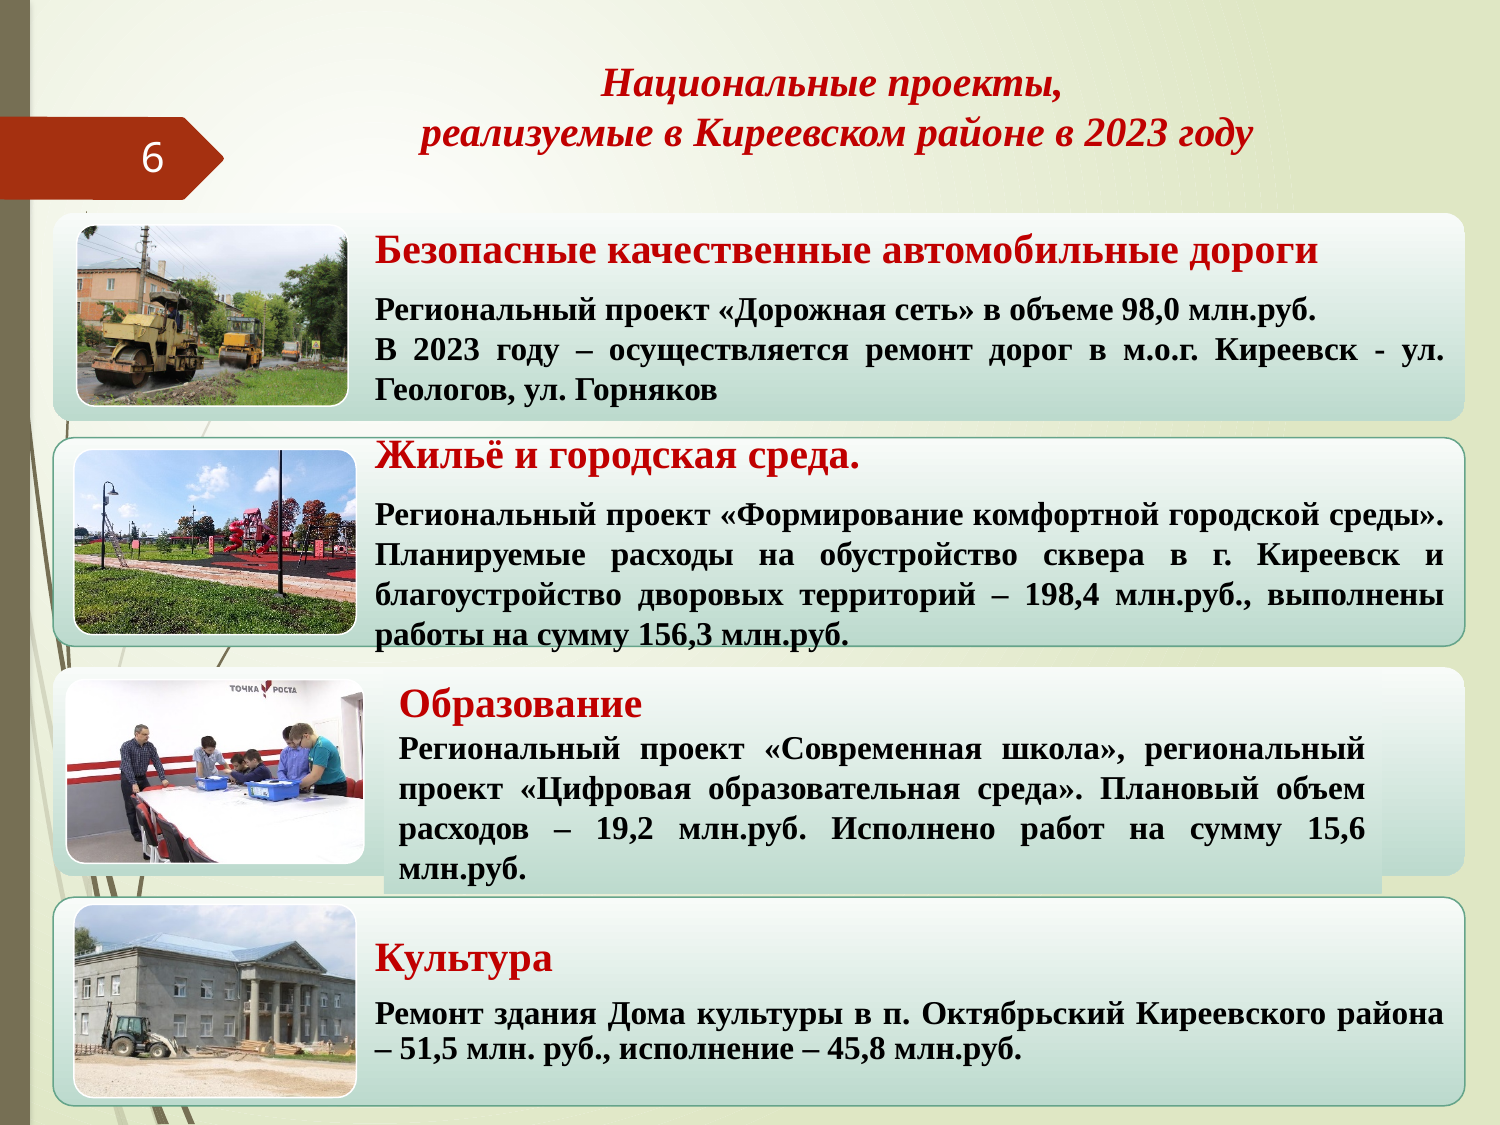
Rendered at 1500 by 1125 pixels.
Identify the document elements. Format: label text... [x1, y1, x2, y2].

title Национальные проекты, реализуемые в Киреевском районе в 2023 году [222, 46, 1453, 188]
slide_number 6 [83, 129, 180, 190]
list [52, 207, 1466, 1107]
